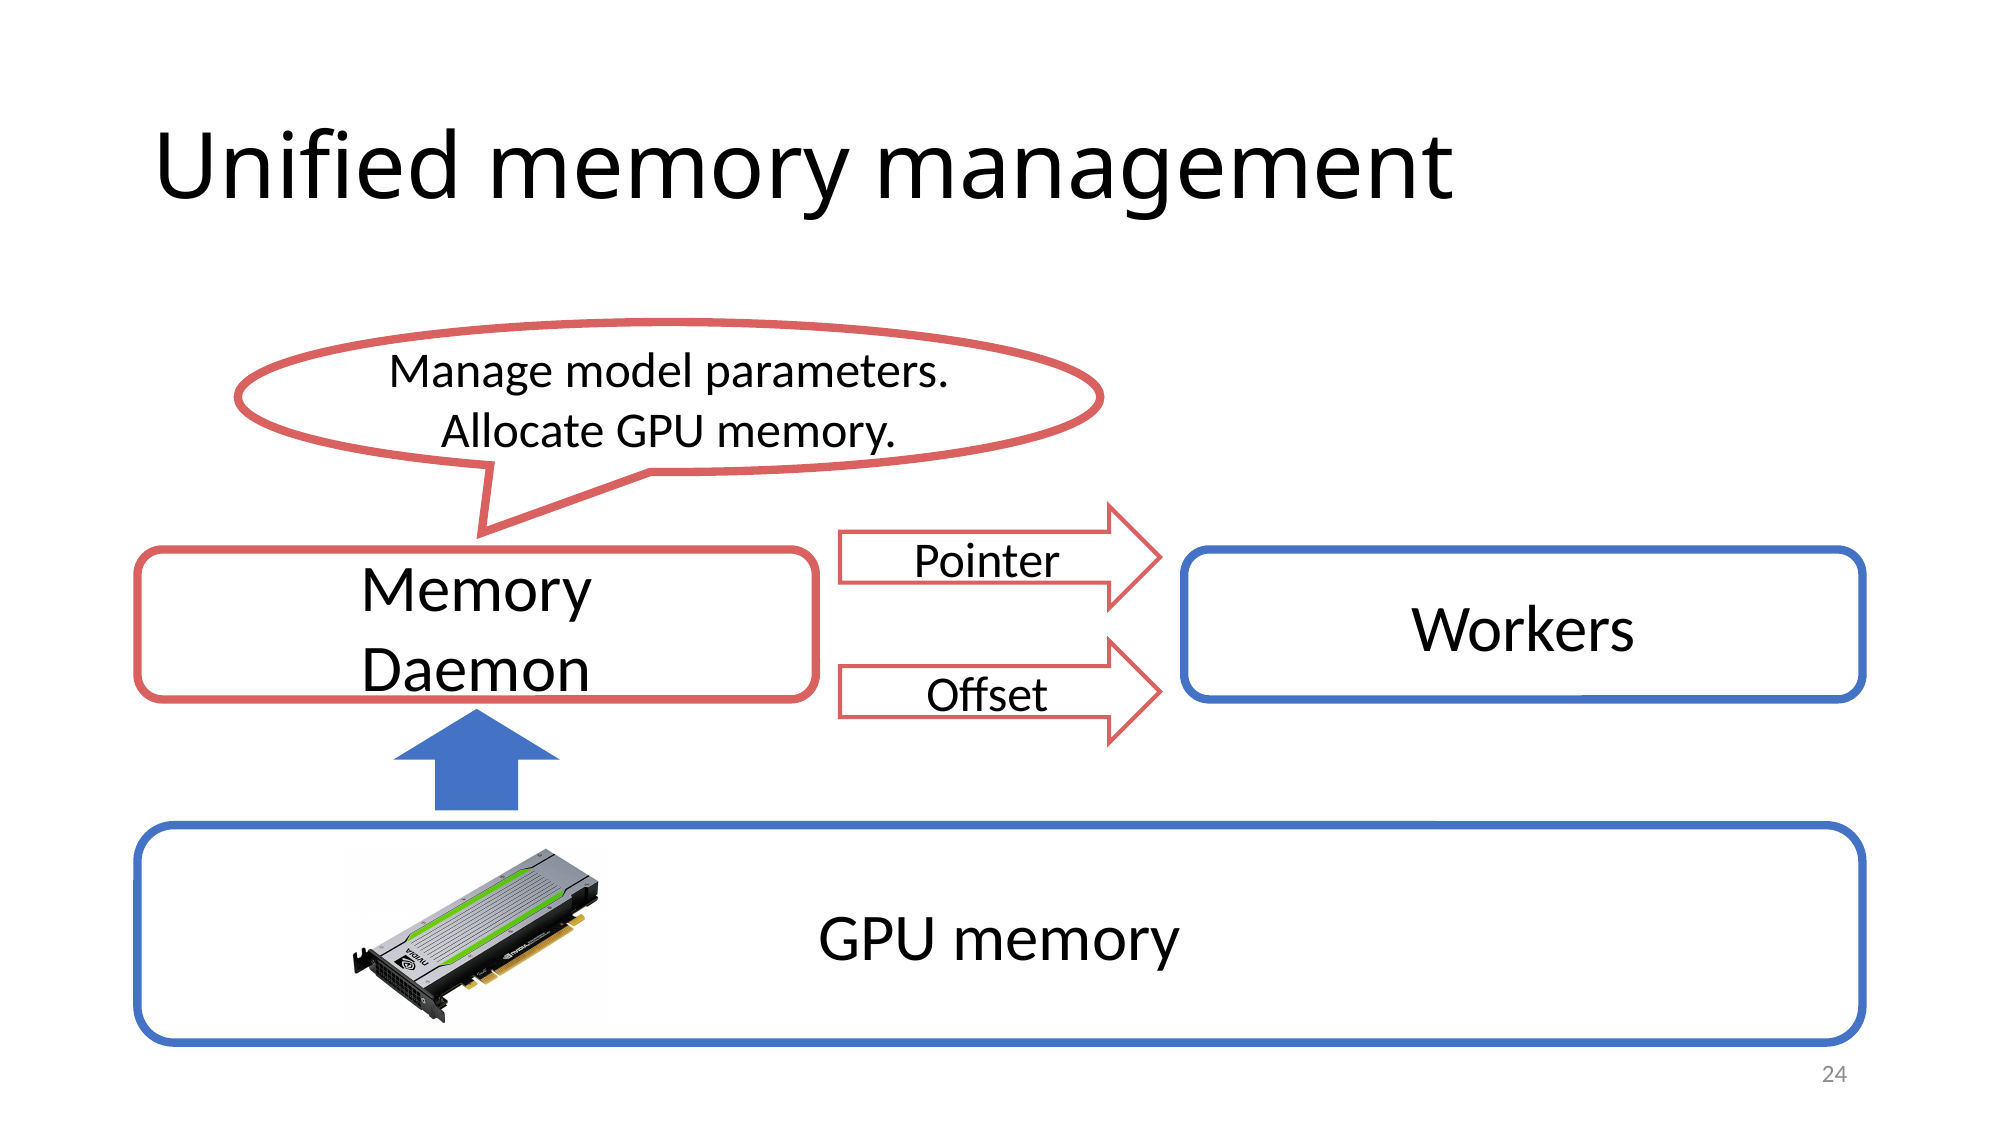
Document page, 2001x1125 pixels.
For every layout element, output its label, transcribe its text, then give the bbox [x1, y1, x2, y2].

text_box Memory Daemon [136, 548, 817, 701]
text_box GPU memory [136, 824, 1864, 1044]
title Unified memory management [137, 59, 1863, 278]
text_box Manage model parameters. Allocate GPU memory. [236, 320, 1102, 535]
slide_number 24 [1412, 1042, 1863, 1103]
text_box [389, 707, 564, 812]
text_box Workers [1183, 548, 1864, 701]
text_box Pointer [838, 503, 1162, 611]
text_box Offset [838, 638, 1162, 746]
picture [345, 848, 608, 1025]
